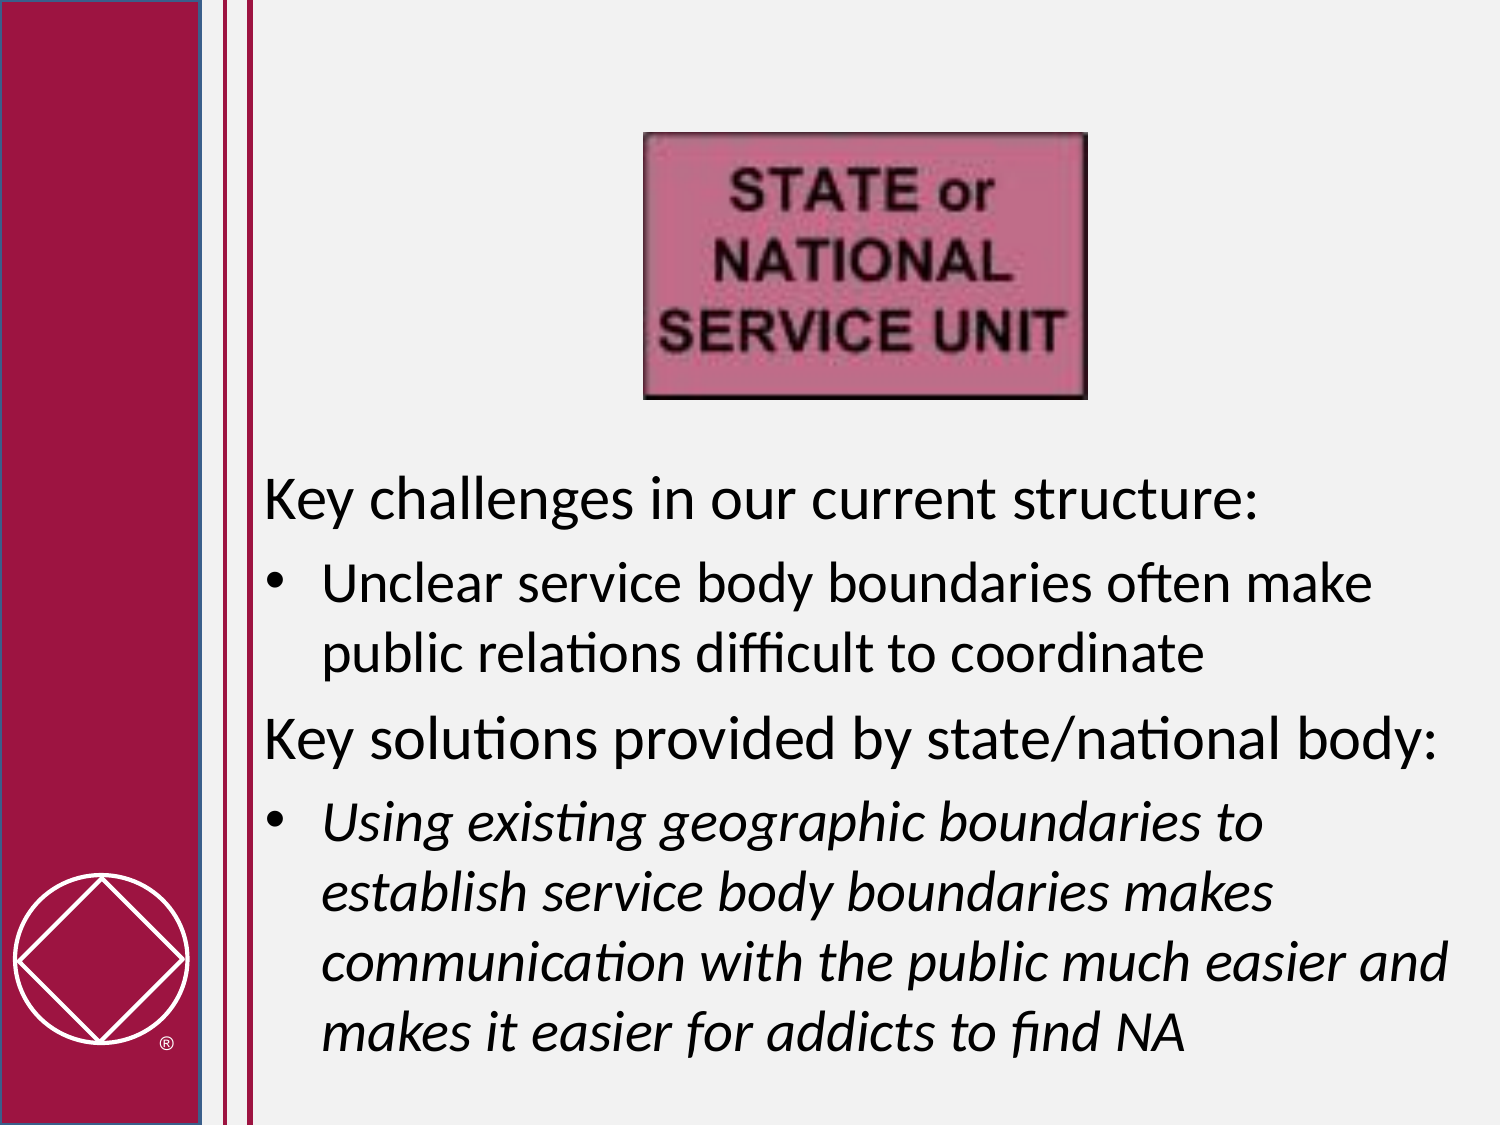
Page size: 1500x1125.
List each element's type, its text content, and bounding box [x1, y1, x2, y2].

picture [643, 132, 1088, 401]
list Key challenges in our current structure: Unclear service body boundaries often make public relations difficult to coordinate Key solutions provided by state/national body: Using existing geographic boundaries to establish service body boundaries makes communication with the public much easier and makes it easier for addicts to find NA [249, 450, 1500, 1075]
